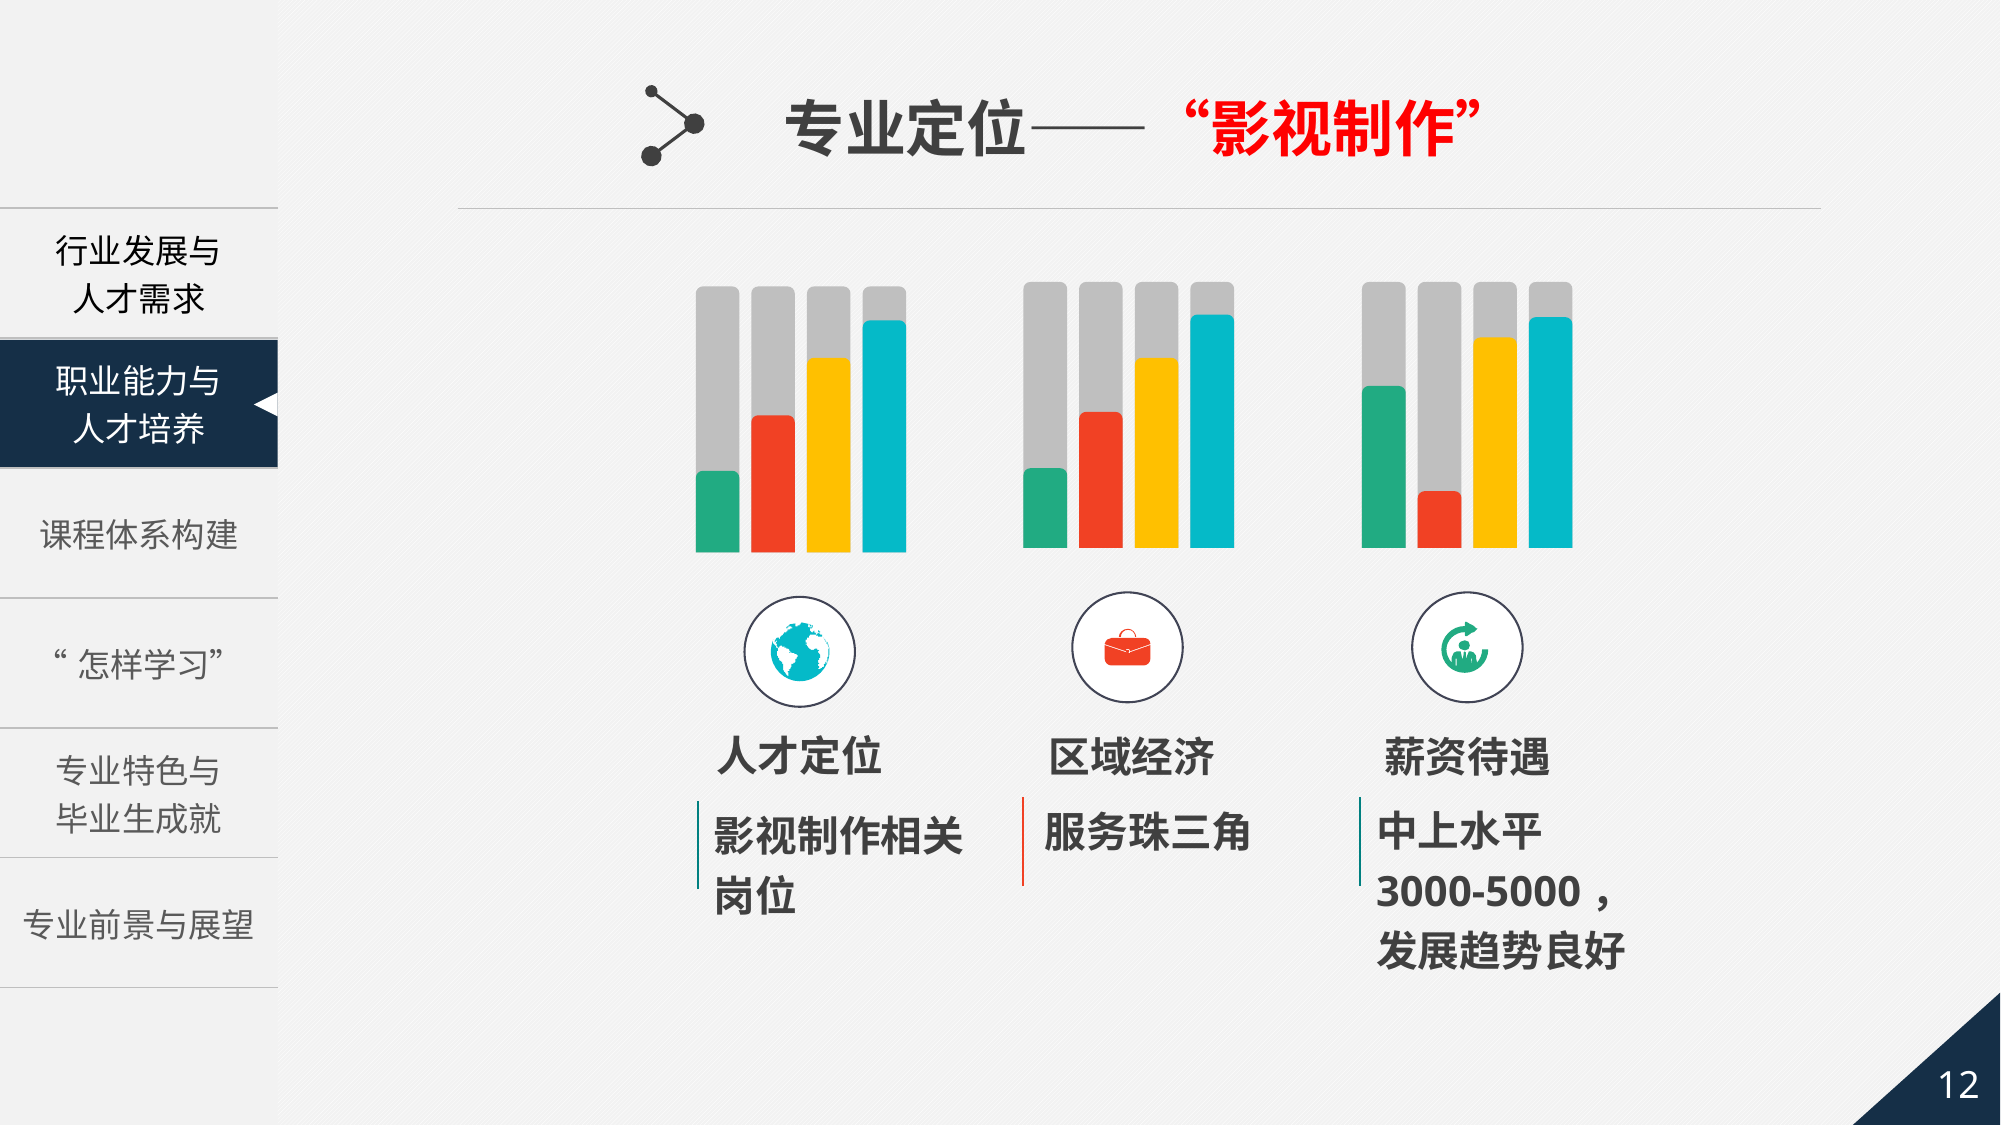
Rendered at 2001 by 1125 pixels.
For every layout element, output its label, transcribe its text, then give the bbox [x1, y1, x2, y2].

text_box [695, 286, 740, 477]
text_box [1023, 468, 1068, 548]
text_box 薪资待遇 [1369, 723, 1567, 789]
text_box [1134, 281, 1179, 364]
text_box [1190, 314, 1235, 548]
text_box [1079, 411, 1123, 548]
text_box [862, 286, 907, 326]
text_box [1412, 592, 1523, 703]
text_box [1528, 317, 1573, 548]
text_box [744, 596, 855, 707]
text_box [806, 357, 851, 553]
text_box 专业定位——“影视制作” [769, 82, 1532, 244]
text_box [1134, 357, 1179, 548]
text_box [1104, 628, 1151, 666]
text_box [1190, 281, 1235, 320]
text_box 服务珠三角 [1029, 788, 1339, 864]
text_box [1417, 281, 1462, 496]
text_box 中上水平3000-5000，发展趋势良好 [1362, 788, 1672, 982]
text_box [1072, 592, 1183, 703]
text_box [1417, 491, 1462, 548]
text_box [1023, 281, 1068, 474]
text_box [1441, 621, 1489, 673]
text_box 影视制作相关岗位 [699, 792, 1008, 928]
text_box [862, 320, 907, 553]
text_box [1361, 281, 1406, 392]
text_box [1361, 385, 1406, 548]
text_box [1528, 281, 1573, 323]
text_box [695, 470, 740, 553]
text_box [806, 286, 851, 364]
text_box [1079, 281, 1123, 416]
text_box [770, 622, 830, 682]
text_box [651, 91, 695, 156]
text_box 人才定位 [701, 722, 899, 788]
text_box [1473, 281, 1517, 341]
text_box [751, 415, 795, 553]
text_box [751, 286, 795, 419]
text_box 区域经济 [1033, 723, 1231, 789]
text_box [1473, 337, 1517, 548]
